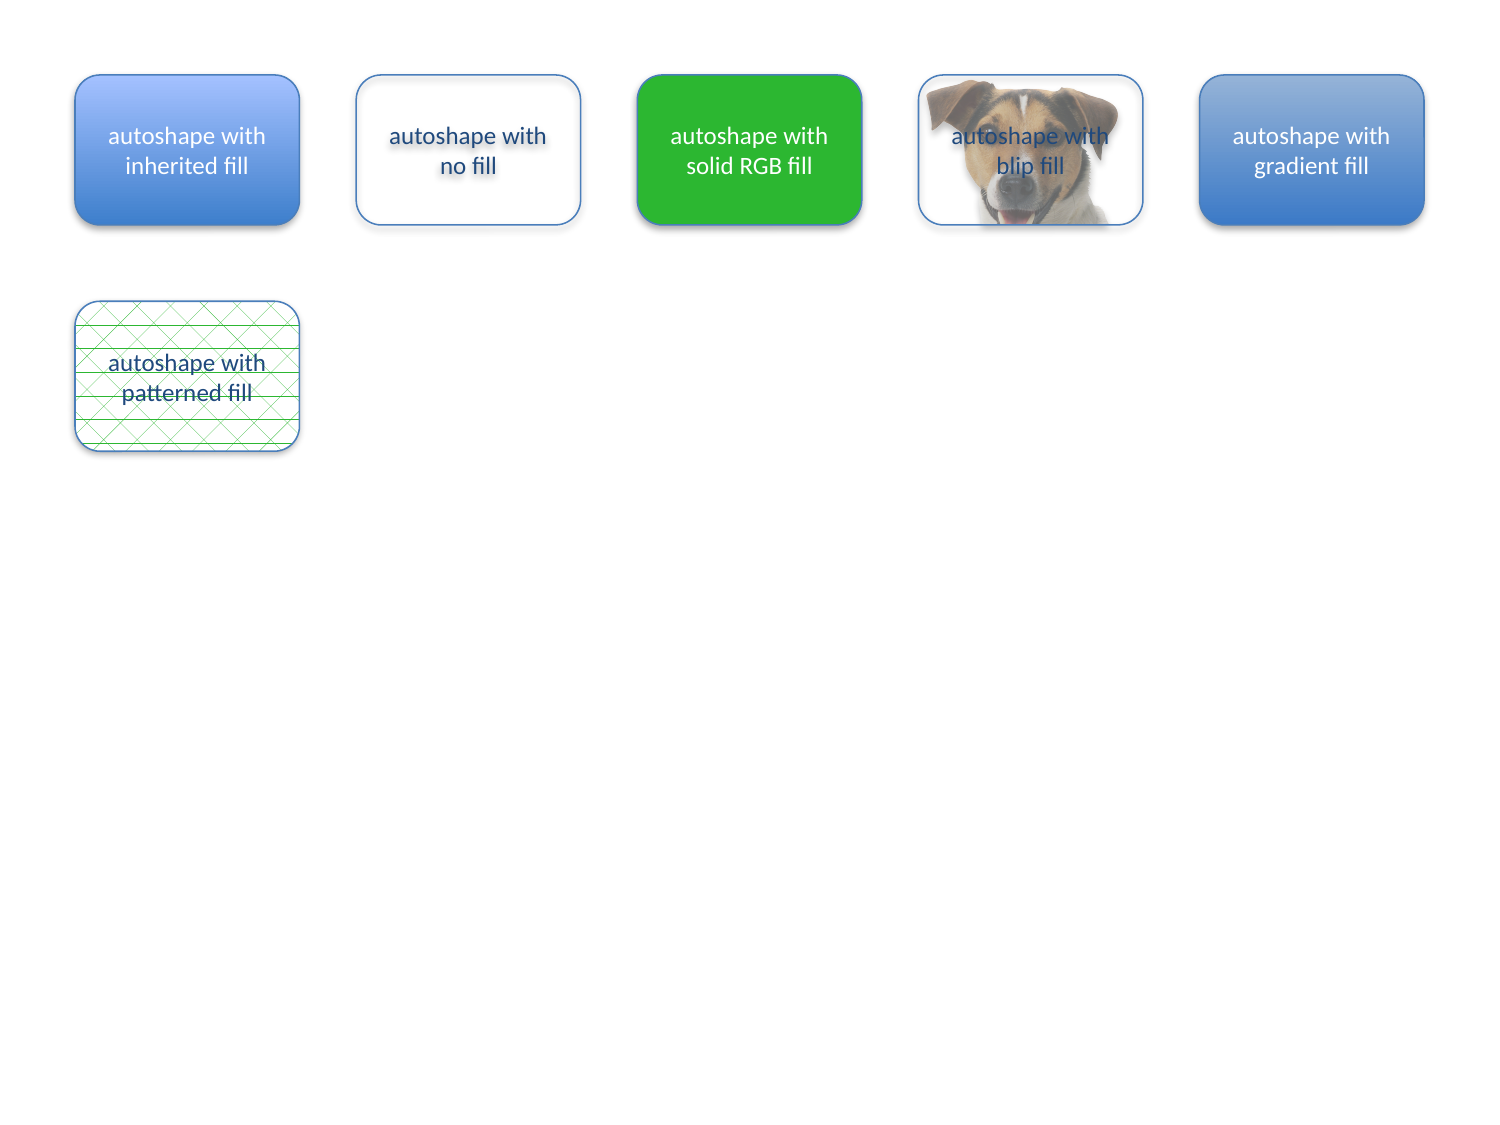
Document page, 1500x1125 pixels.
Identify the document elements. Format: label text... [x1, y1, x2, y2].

text_box autoshape with no fill [355, 74, 582, 226]
text_box autoshape with blip fill [917, 74, 1144, 226]
text_box autoshape with gradient fill [1198, 74, 1425, 226]
text_box autoshape with solid RGB fill [636, 74, 863, 226]
text_box autoshape with patterned fill [74, 300, 301, 453]
text_box autoshape with inherited fill [74, 74, 301, 226]
